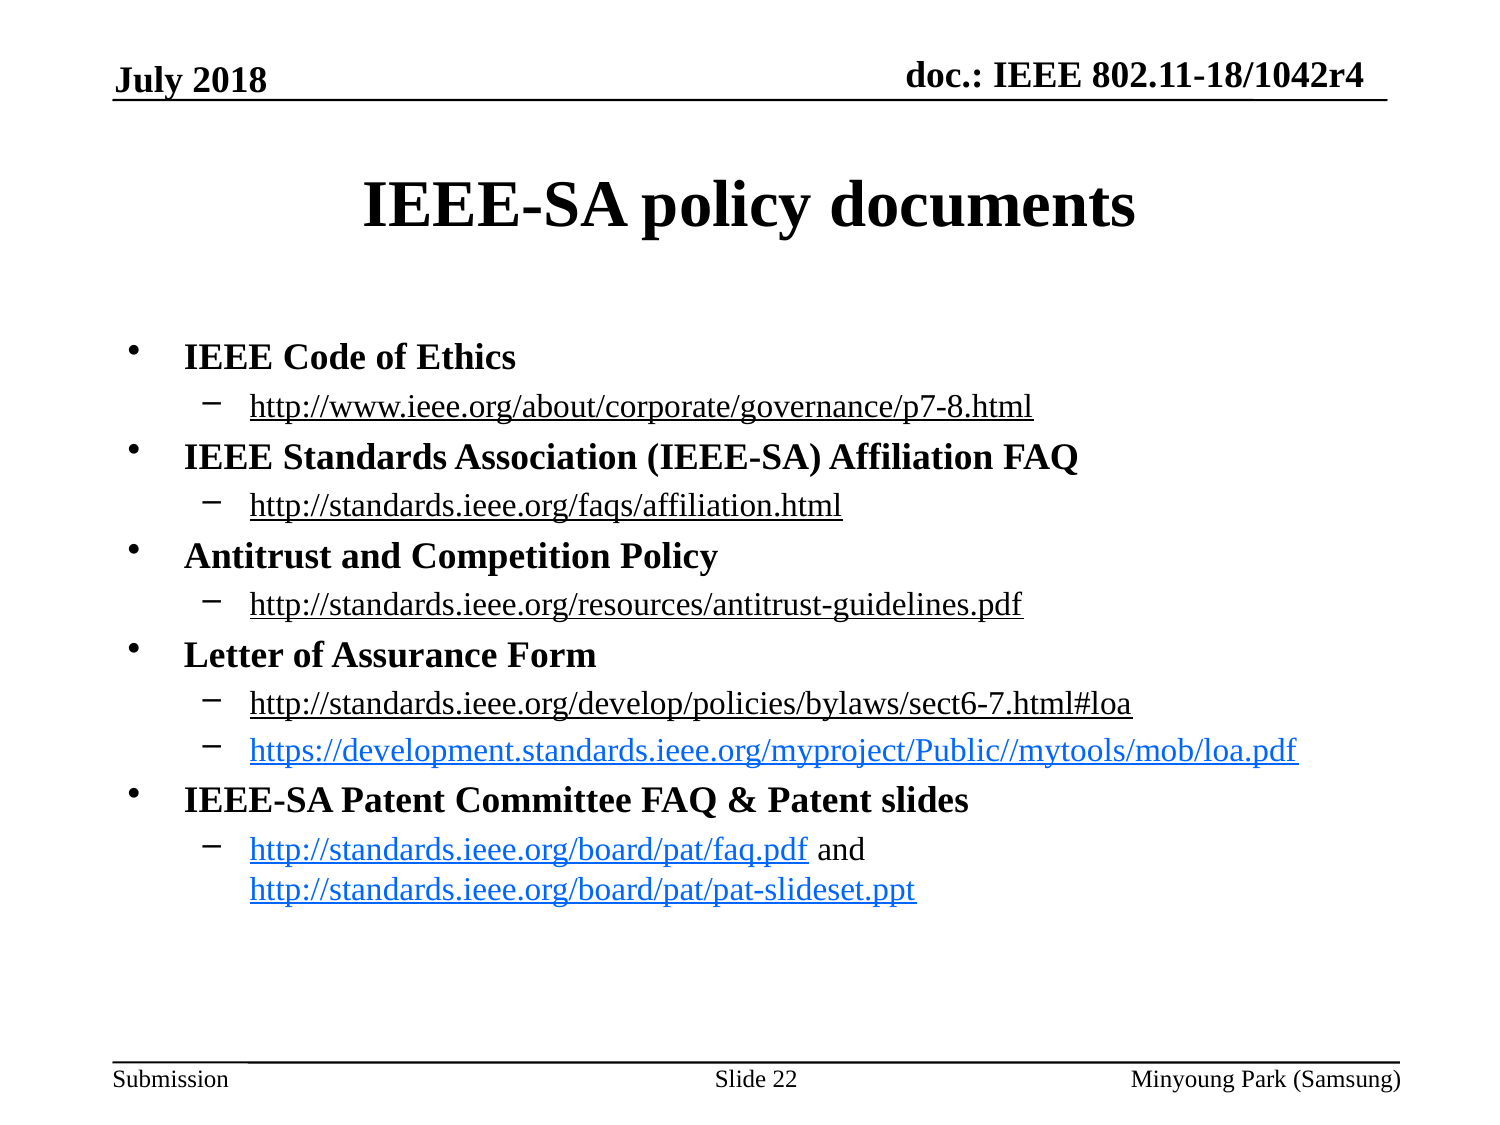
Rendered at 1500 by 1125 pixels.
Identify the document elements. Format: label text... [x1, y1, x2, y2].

list IEEE Code of Ethics http://www.ieee.org/about/corporate/governance/p7-8.html IEEE Standards Association (IEEE-SA) Affiliation FAQ http://standards.ieee.org/faqs/affiliation.html Antitrust and Competition Policy http://standards.ieee.org/resources/antitrust-guidelines.pdf Letter of Assurance Form http://standards.ieee.org/develop/policies/bylaws/sect6-7.html#loa https://development.standards.ieee.org/myproject/Public//mytools/mob/loa.pdf IEEE-SA Patent Committee FAQ & Patent slides http://standards.ieee.org/board/pat/faq.pdf and http://standards.ieee.org/board/pat/pat-slideset.ppt [112, 324, 1388, 1000]
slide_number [114, 54, 335, 101]
title IEEE-SA policy documents [112, 112, 1388, 288]
slide_number Slide 22 [712, 1061, 800, 1093]
footer Minyoung Park (Samsung) [949, 1061, 1402, 1093]
